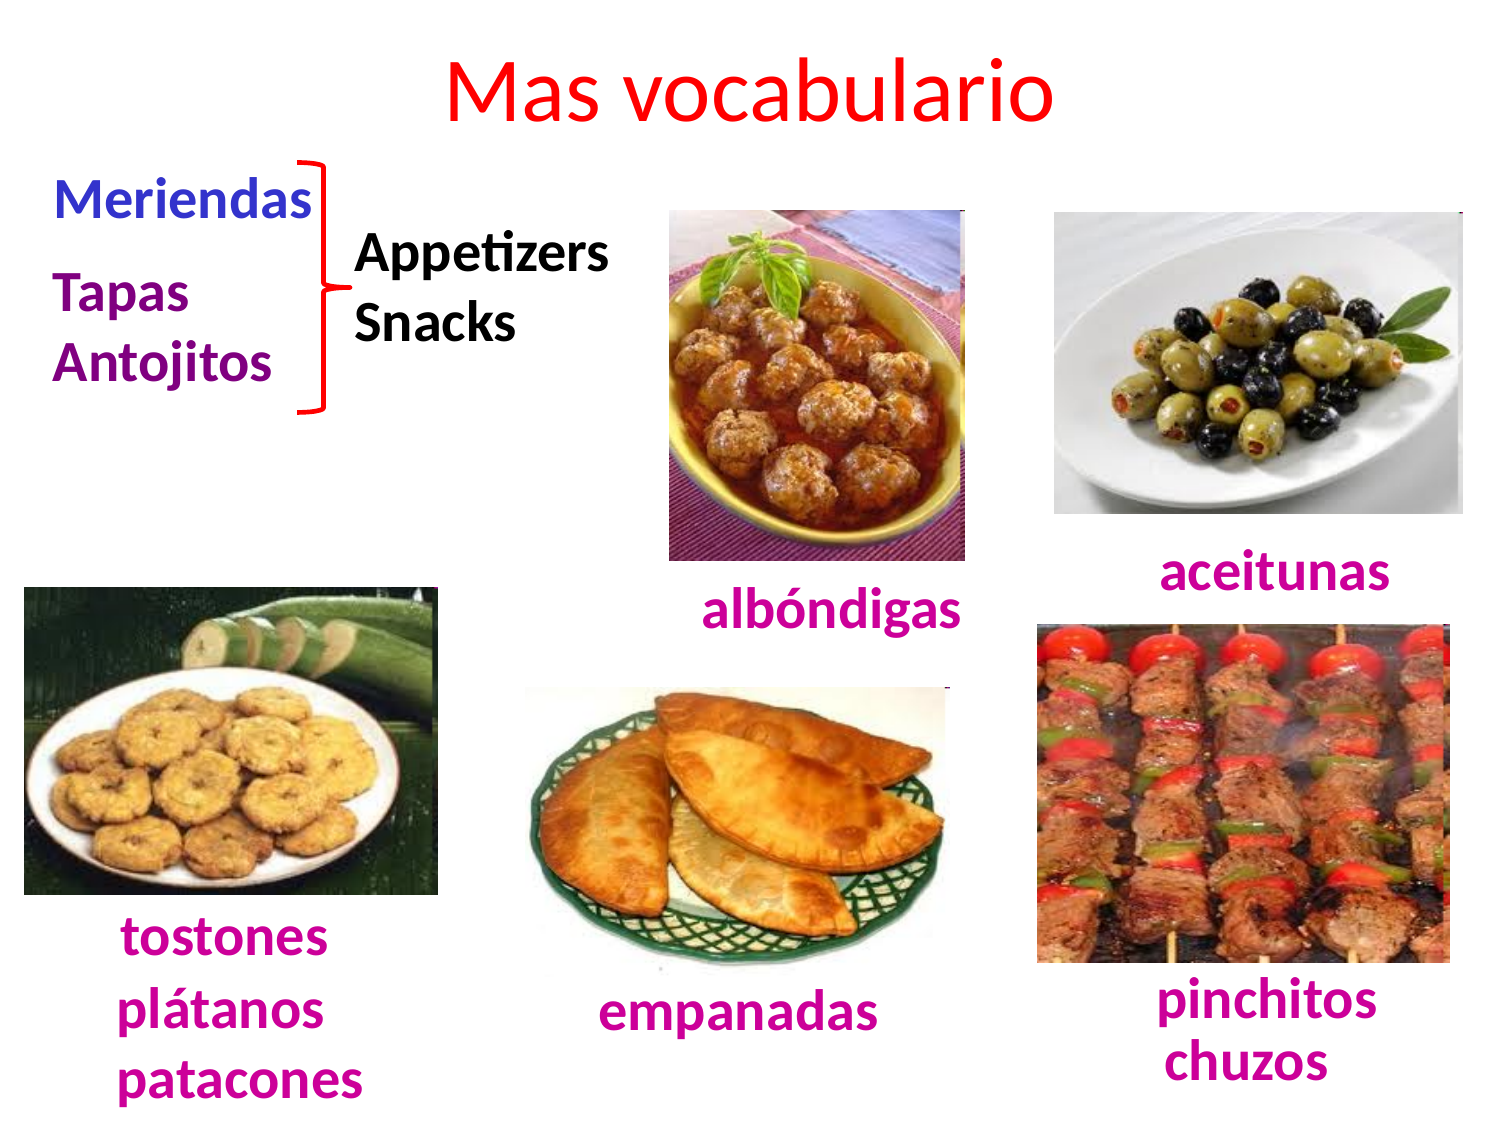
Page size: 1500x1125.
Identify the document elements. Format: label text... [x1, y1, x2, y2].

text_box chuzos [1149, 1014, 1344, 1100]
text_box albóndigas [686, 562, 977, 648]
picture [524, 687, 951, 977]
text_box tostones [105, 903, 344, 962]
text_box Meriendas [38, 152, 341, 238]
picture [669, 209, 965, 561]
picture [1054, 212, 1463, 515]
picture [24, 587, 438, 895]
text_box pinchitos [1141, 972, 1393, 1038]
picture [1037, 624, 1451, 963]
title Mas vocabulario [75, 12, 1425, 158]
text_box empanadas [583, 986, 894, 1050]
text_box [297, 161, 339, 414]
text_box Appetizers Snacks [339, 205, 625, 361]
text_box aceitunas [1144, 525, 1406, 610]
text_box plátanos patacones [101, 962, 379, 1118]
text_box Tapas Antojitos [38, 246, 289, 401]
